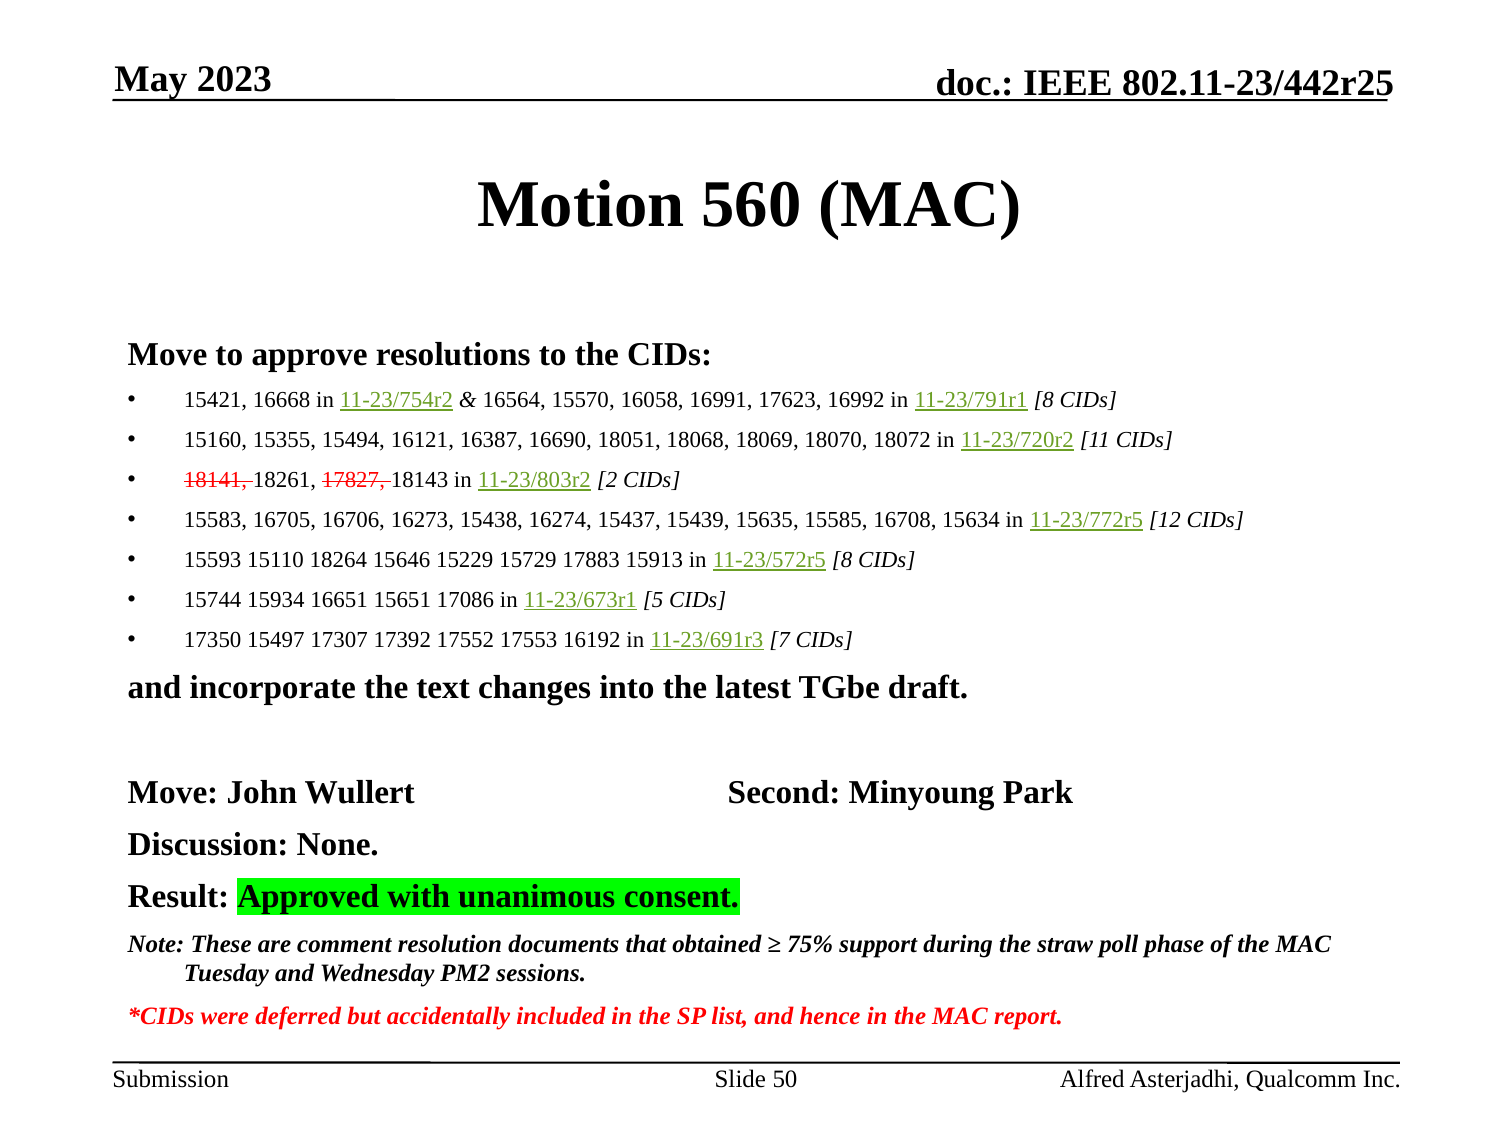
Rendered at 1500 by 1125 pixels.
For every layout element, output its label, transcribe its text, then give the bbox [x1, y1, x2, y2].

title Motion 560 (MAC) [112, 112, 1388, 288]
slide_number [114, 54, 423, 100]
footer Alfred Asterjadhi, Qualcomm Inc. [878, 1061, 1402, 1093]
list Move to approve resolutions to the CIDs: 15421, 16668 in 11-23/754r2 & 16564, 15570, 16058, 16991, 17623, 16992 in 11-23/791r1 [8 CIDs] 15160, 15355, 15494, 16121, 16387, 16690, 18051, 18068, 18069, 18070, 18072 in 11-23/720r2 [11 CIDs] 18141, 18261, 17827, 18143 in 11-23/803r2 [2 CIDs] 15583, 16705, 16706, 16273, 15438, 16274, 15437, 15439, 15635, 15585, 16708, 15634 in 11-23/772r5 [12 CIDs] 15593 15110 18264 15646 15229 15729 17883 15913 in 11-23/572r5 [8 CIDs] 15744 15934 16651 15651 17086 in 11-23/673r1 [5 CIDs] 17350 15497 17307 17392 17552 17553 16192 in 11-23/691r3 [7 CIDs] and incorporate the text changes into the latest TGbe draft. Move: John Wullert Second: Minyoung Park Discussion: None. Result: Approved with unanimous consent. Note: These are comment resolution documents that obtained ≥ 75% support during the straw poll phase of the MAC Tuesday and Wednesday PM2 sessions. *CIDs were deferred but accidentally included in the SP list, and hence in the MAC report. [112, 324, 1388, 1063]
slide_number Slide 50 [712, 1061, 800, 1123]
